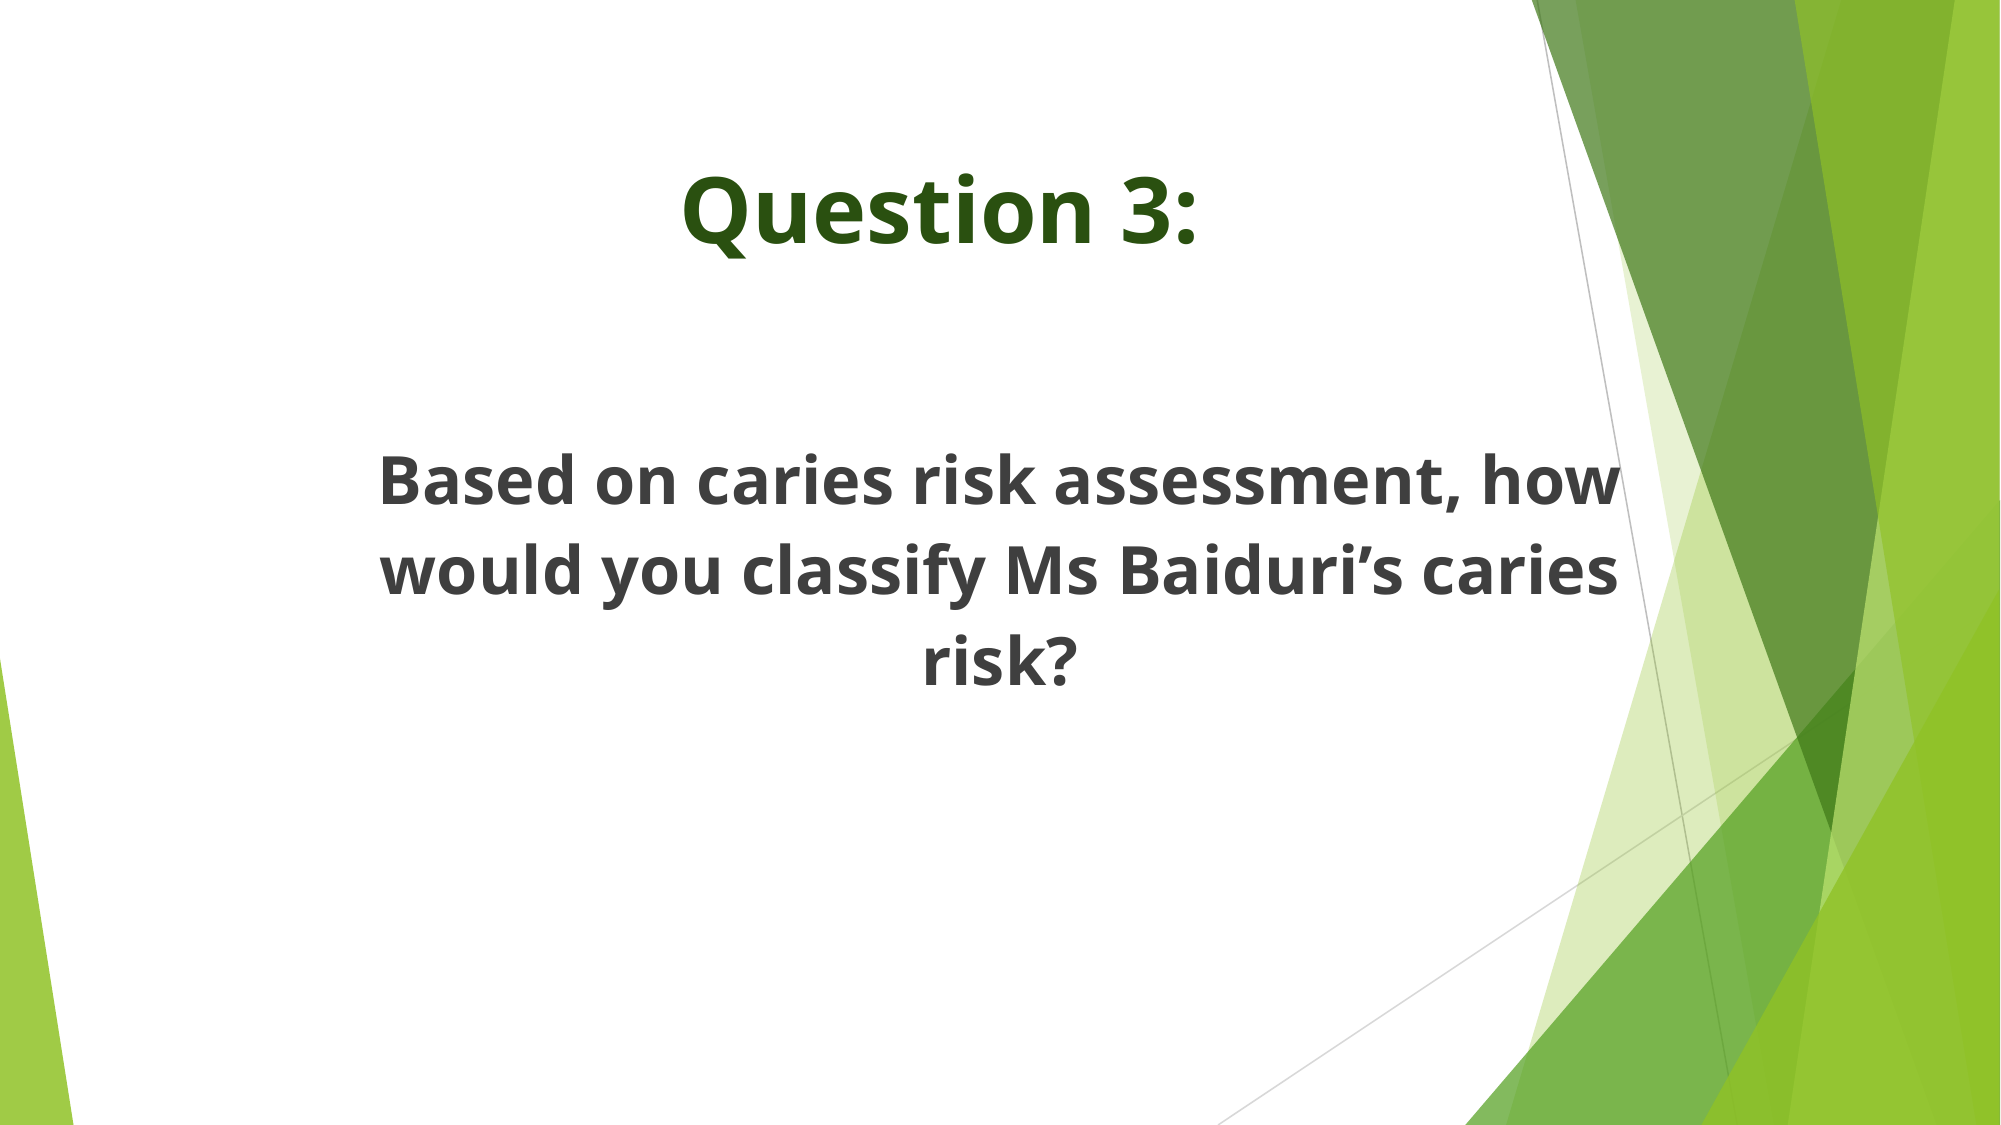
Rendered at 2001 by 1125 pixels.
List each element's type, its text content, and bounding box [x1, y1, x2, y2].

title Question 3: [111, 99, 1793, 317]
list Based on caries risk assessment, how would you classify Ms Baiduri’s caries risk? [324, 338, 1675, 1005]
